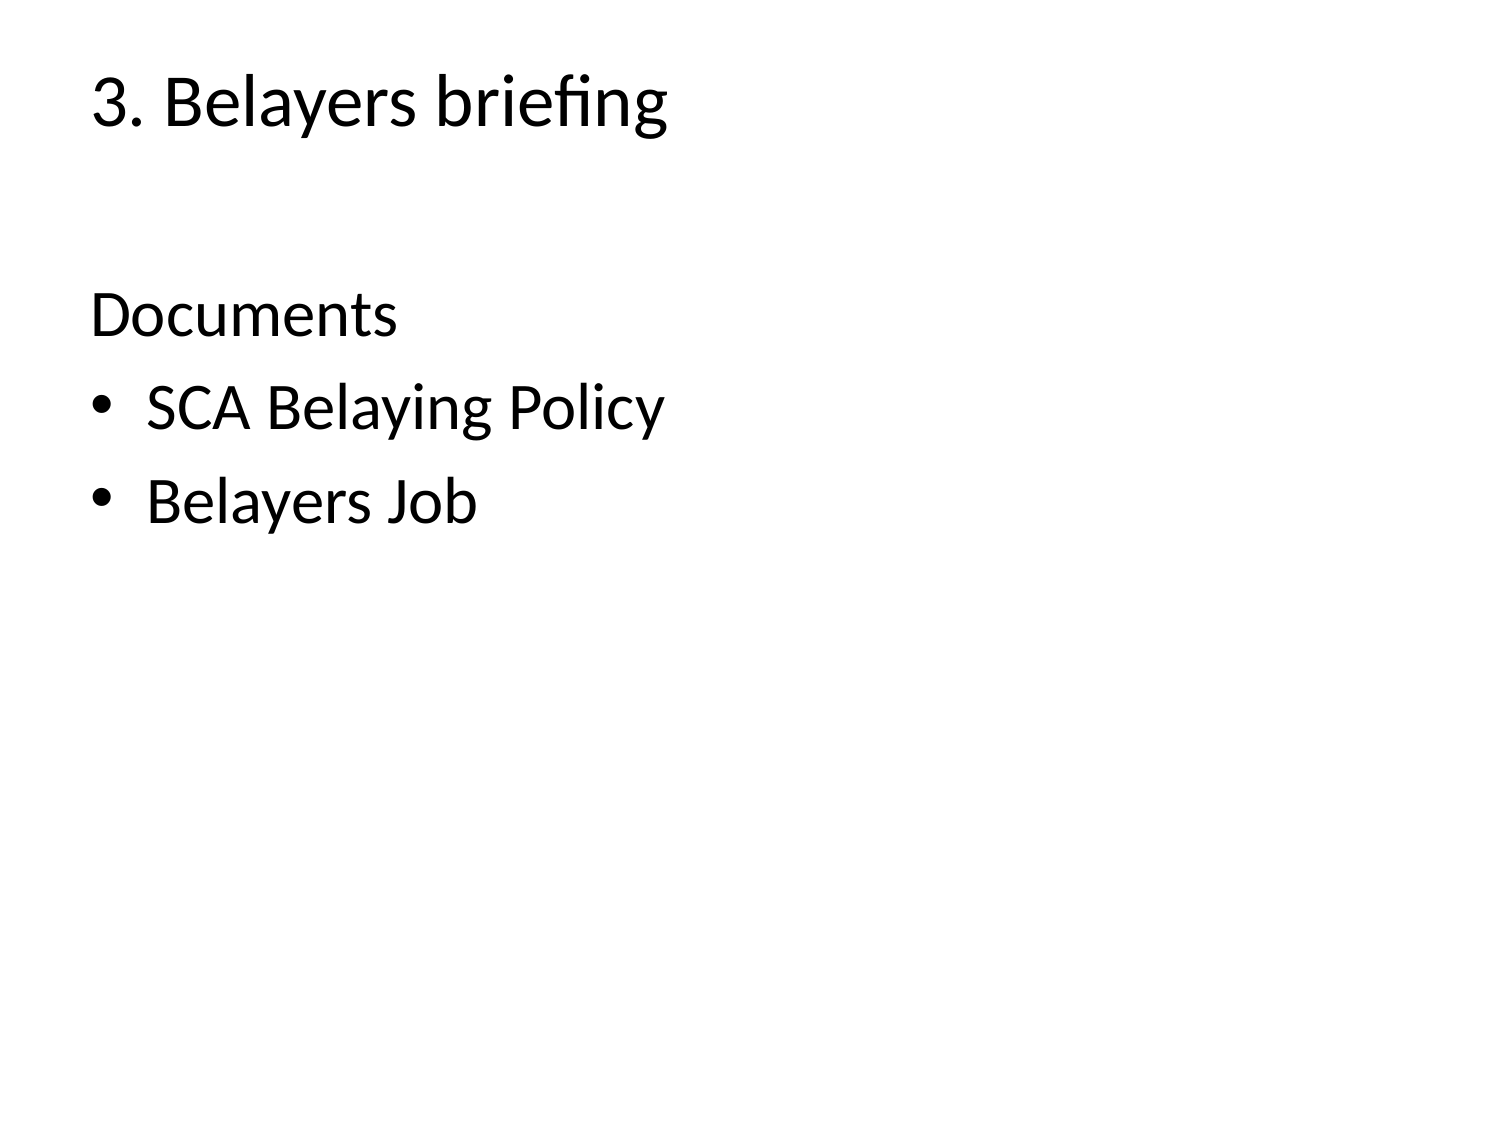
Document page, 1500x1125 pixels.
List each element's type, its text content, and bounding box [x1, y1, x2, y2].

list Documents SCA Belaying Policy Belayers Job [75, 262, 1438, 1005]
title 3. Belayers briefing [75, 2, 1425, 191]
